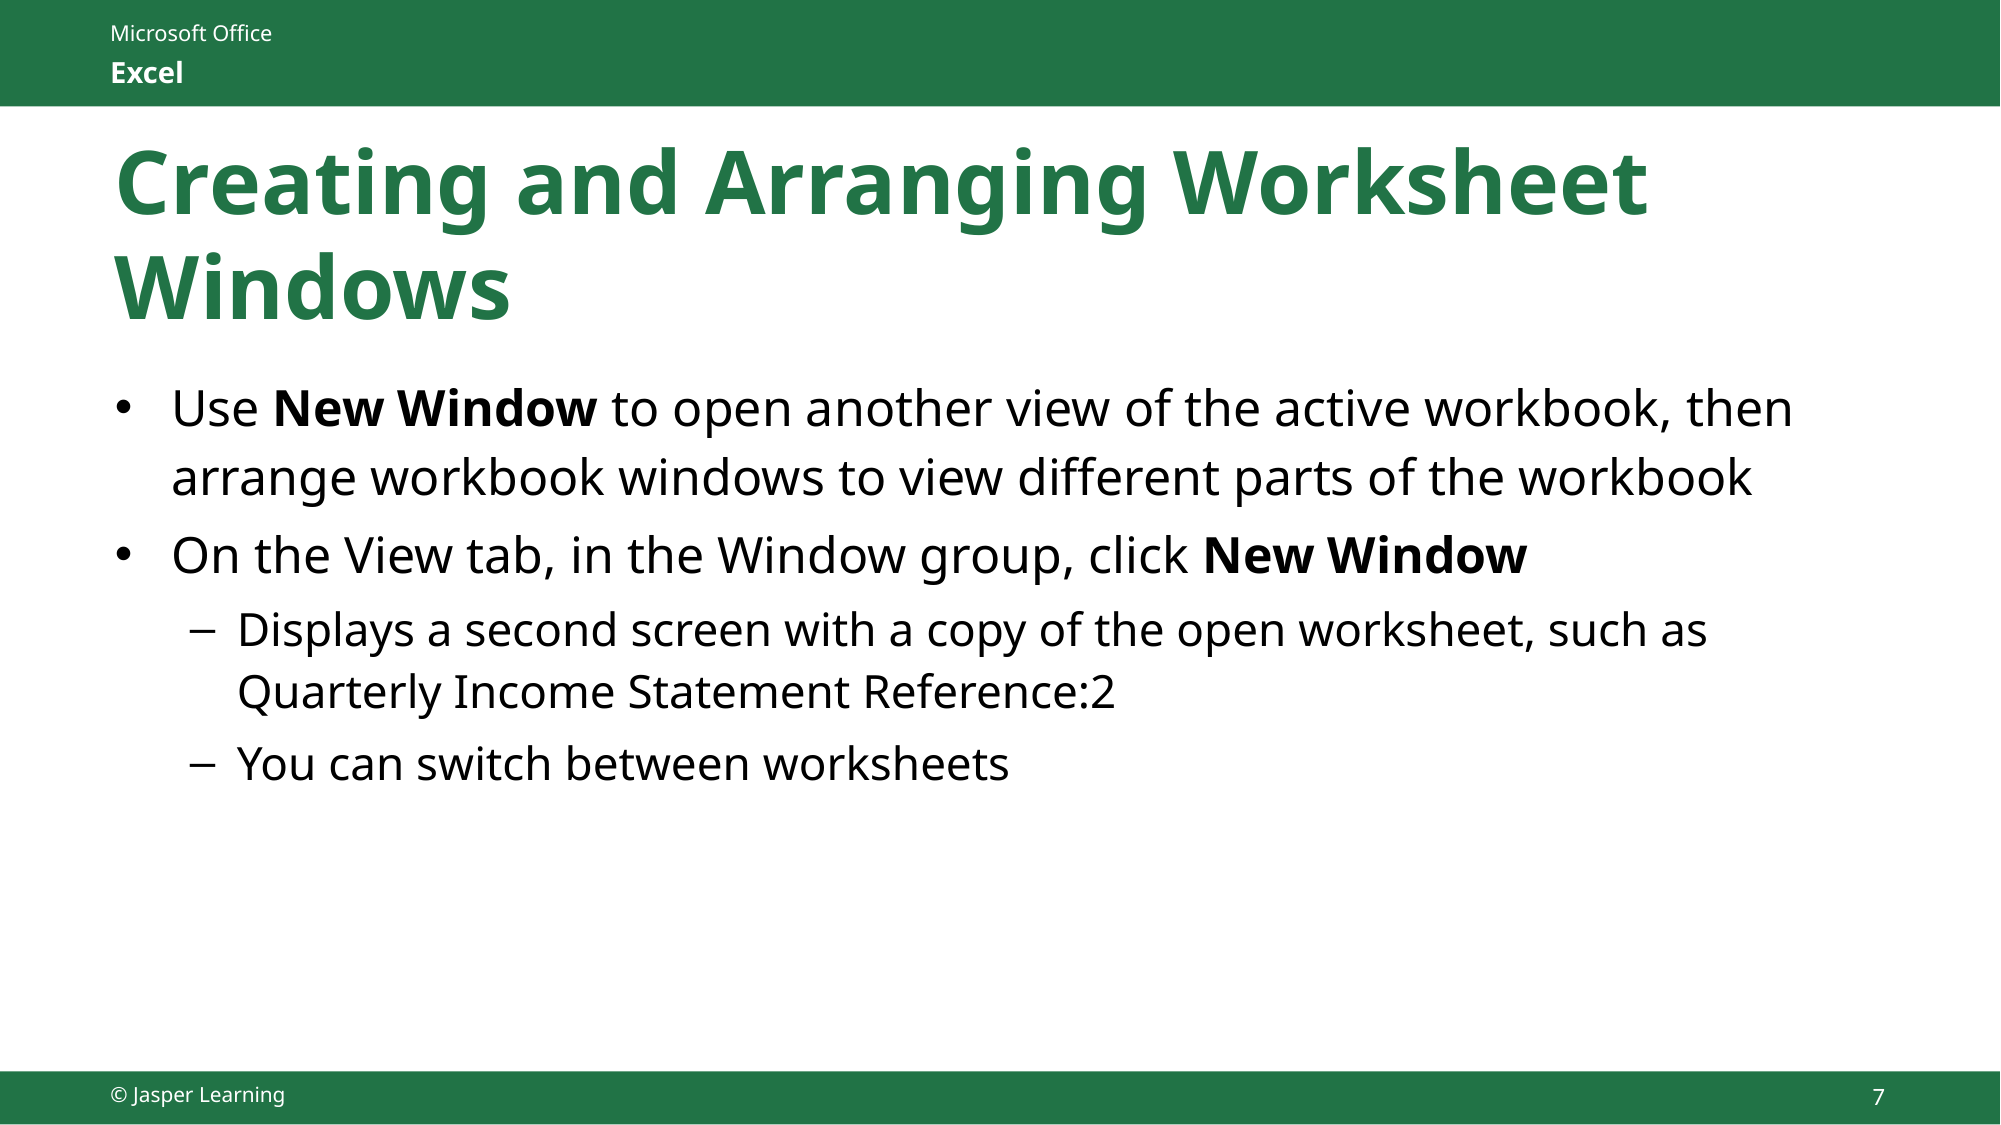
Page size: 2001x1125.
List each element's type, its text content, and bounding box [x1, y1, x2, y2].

slide_number 7 [1433, 1065, 1900, 1125]
title Creating and Arranging Worksheet Windows [99, 118, 1900, 346]
list Use New Window to open another view of the active workbook​, then arrange workbook windows to view different parts of the workbook On the View tab, in the Window group, click New Window Displays a second screen with a copy of the open worksheet, such as Quarterly Income Statement Reference:2 You can switch between worksheets [99, 360, 1900, 1026]
footer © Jasper Learning [95, 1065, 729, 1125]
